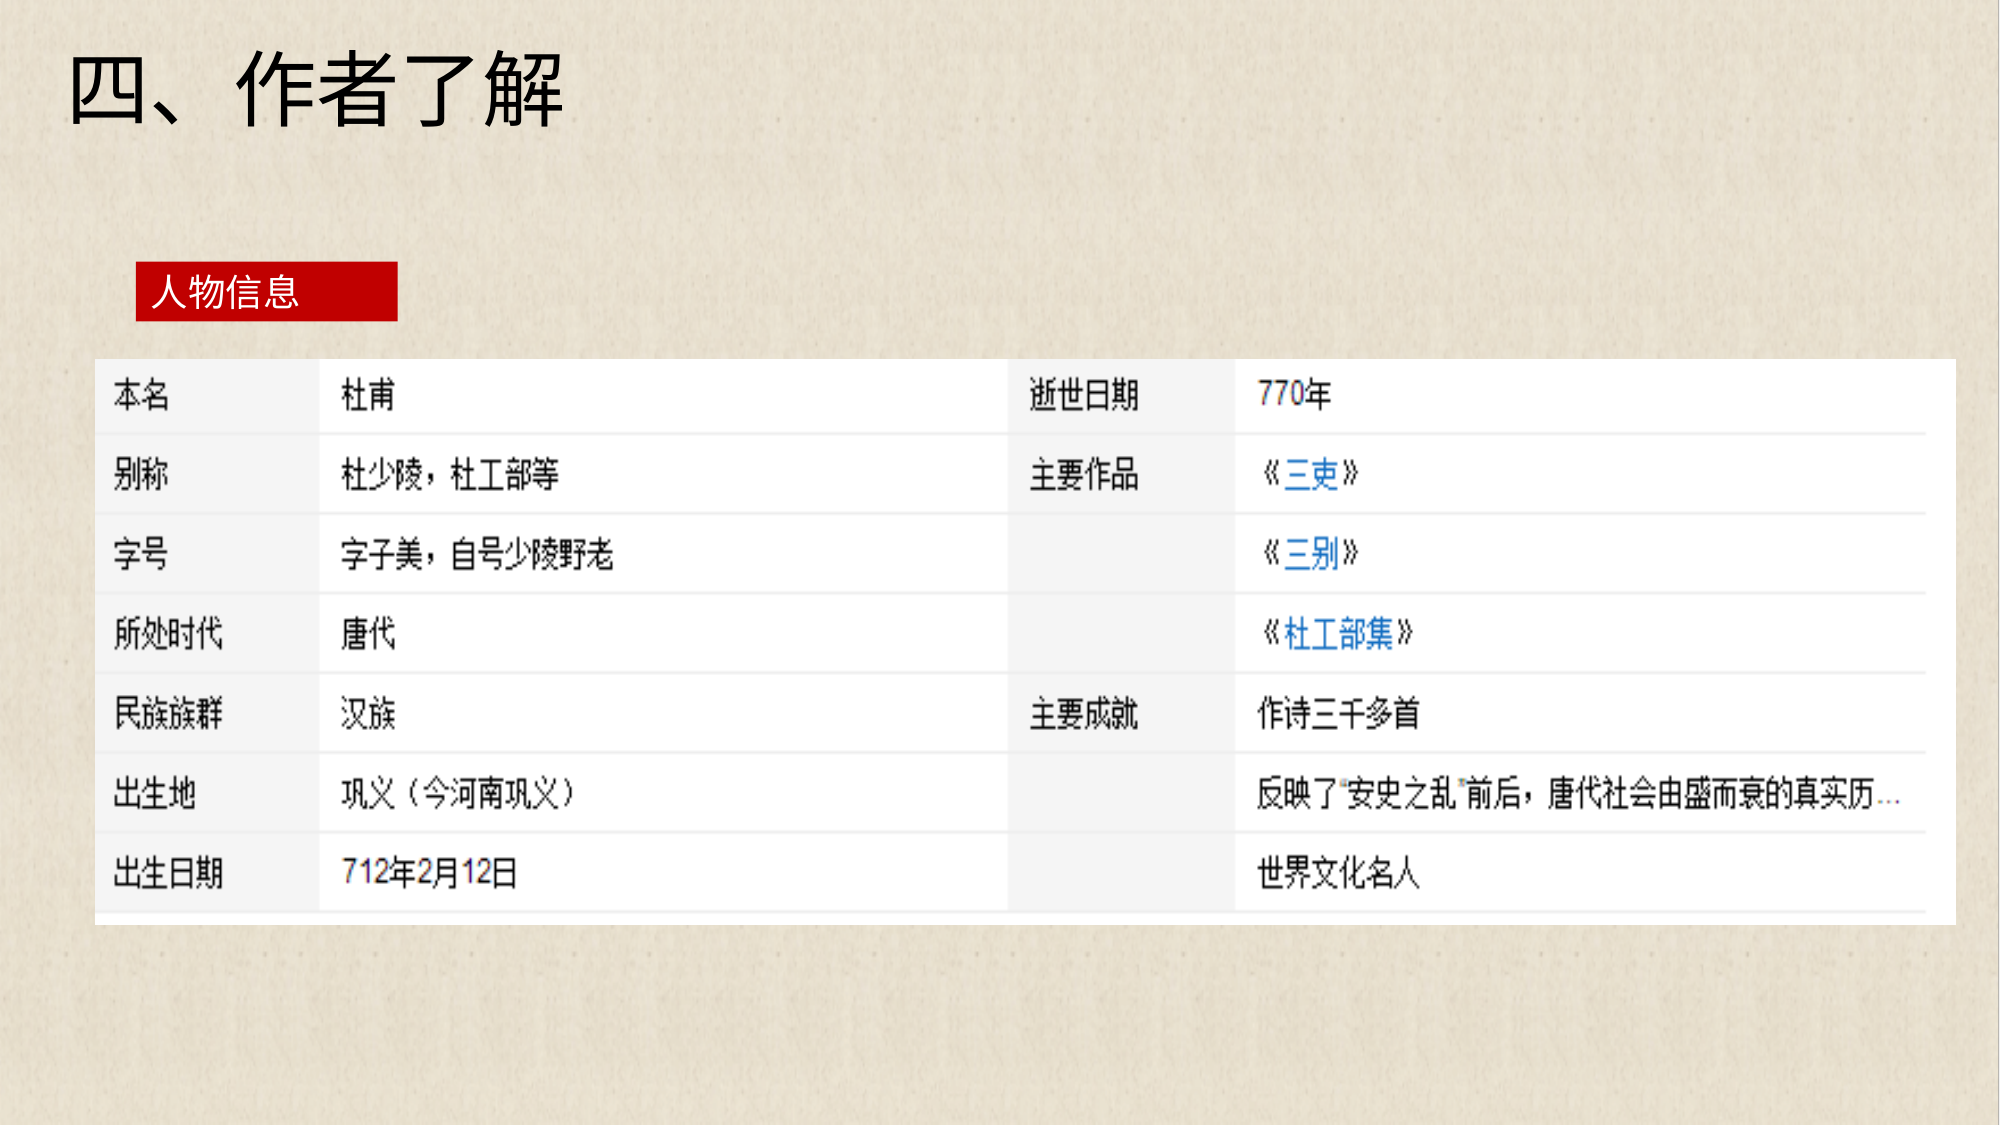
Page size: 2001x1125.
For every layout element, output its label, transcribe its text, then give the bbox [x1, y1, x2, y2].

text_box 人物信息 [135, 261, 398, 322]
picture [0, 0, 2001, 1125]
text_box 四、作者了解 [52, 30, 1125, 145]
